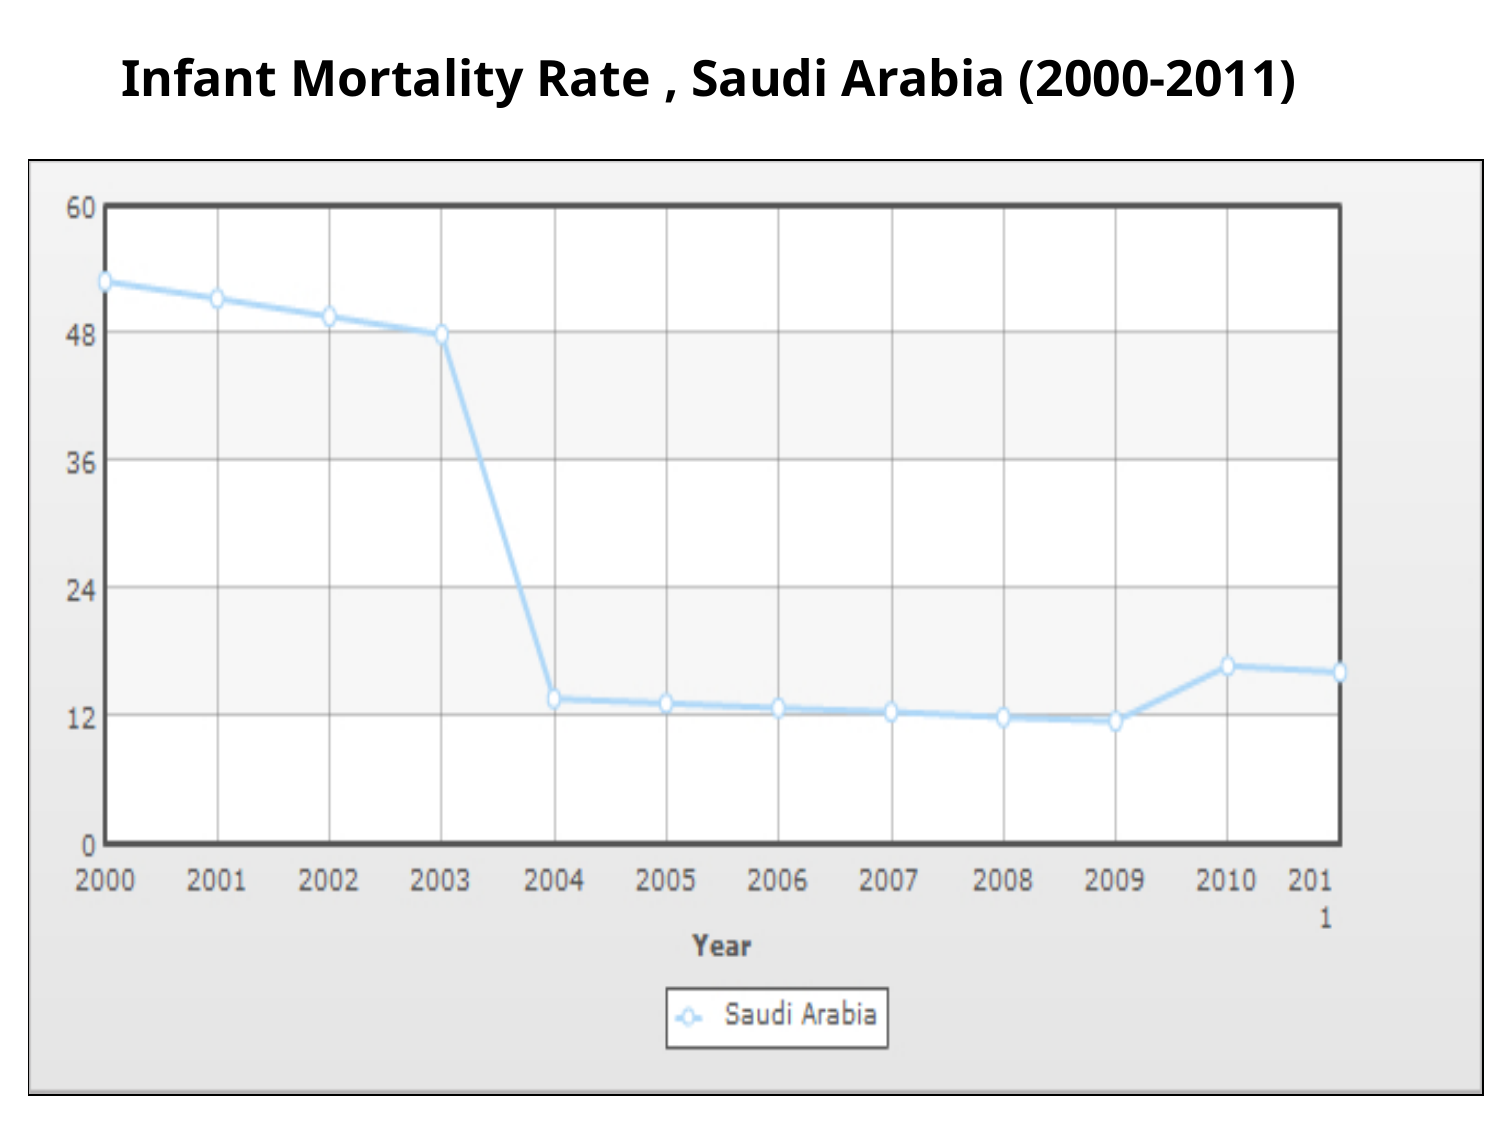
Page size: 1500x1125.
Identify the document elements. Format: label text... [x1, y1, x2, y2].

text_box Infant Mortality Rate , Saudi Arabia (2000-2011) [29, 30, 1389, 156]
picture [29, 160, 1483, 1095]
